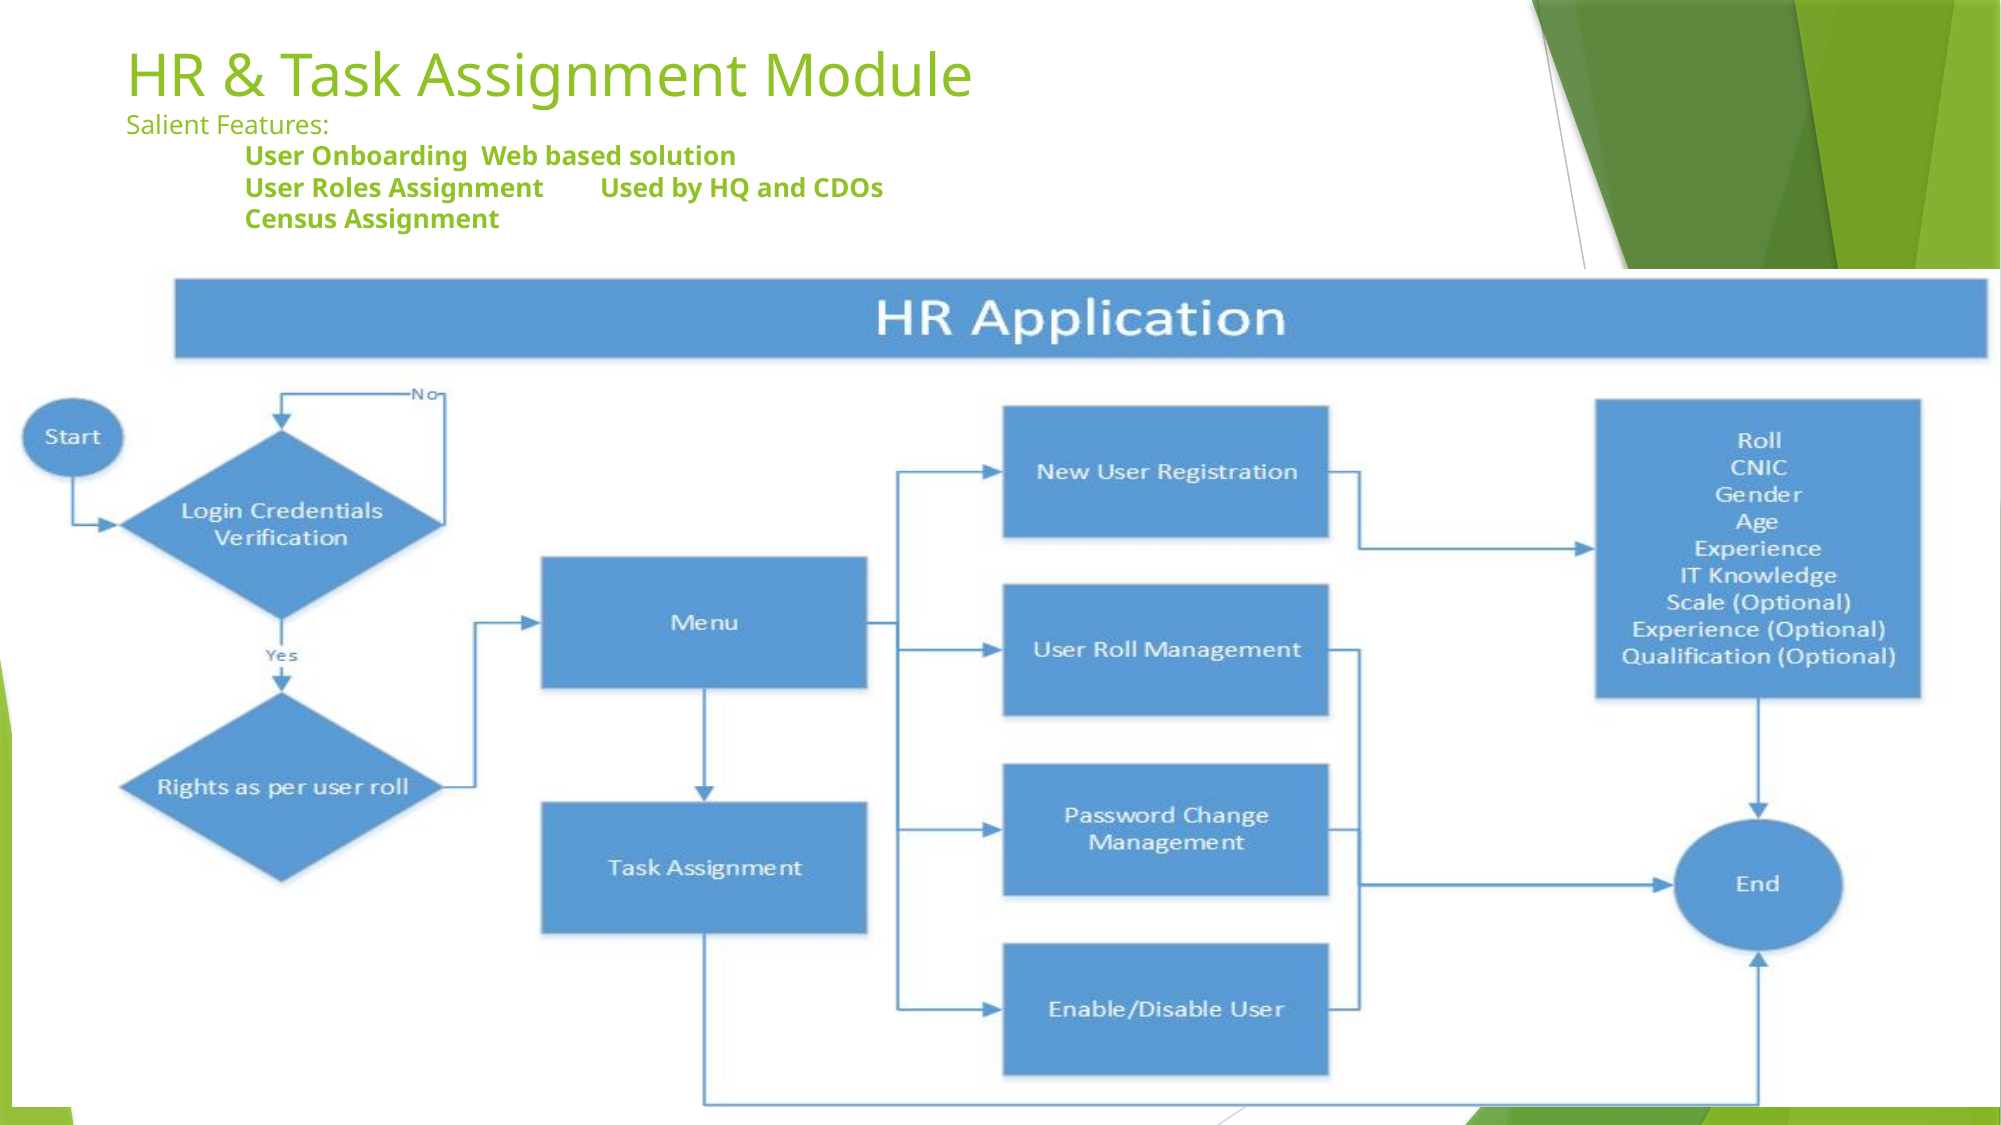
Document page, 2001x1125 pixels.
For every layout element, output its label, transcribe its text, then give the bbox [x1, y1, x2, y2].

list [11, 268, 2000, 1108]
title HR & Task Assignment Module Salient Features: User Onboarding Web based solution User Roles Assignment Used by HQ and CDOs Census Assignment [111, 29, 1522, 266]
